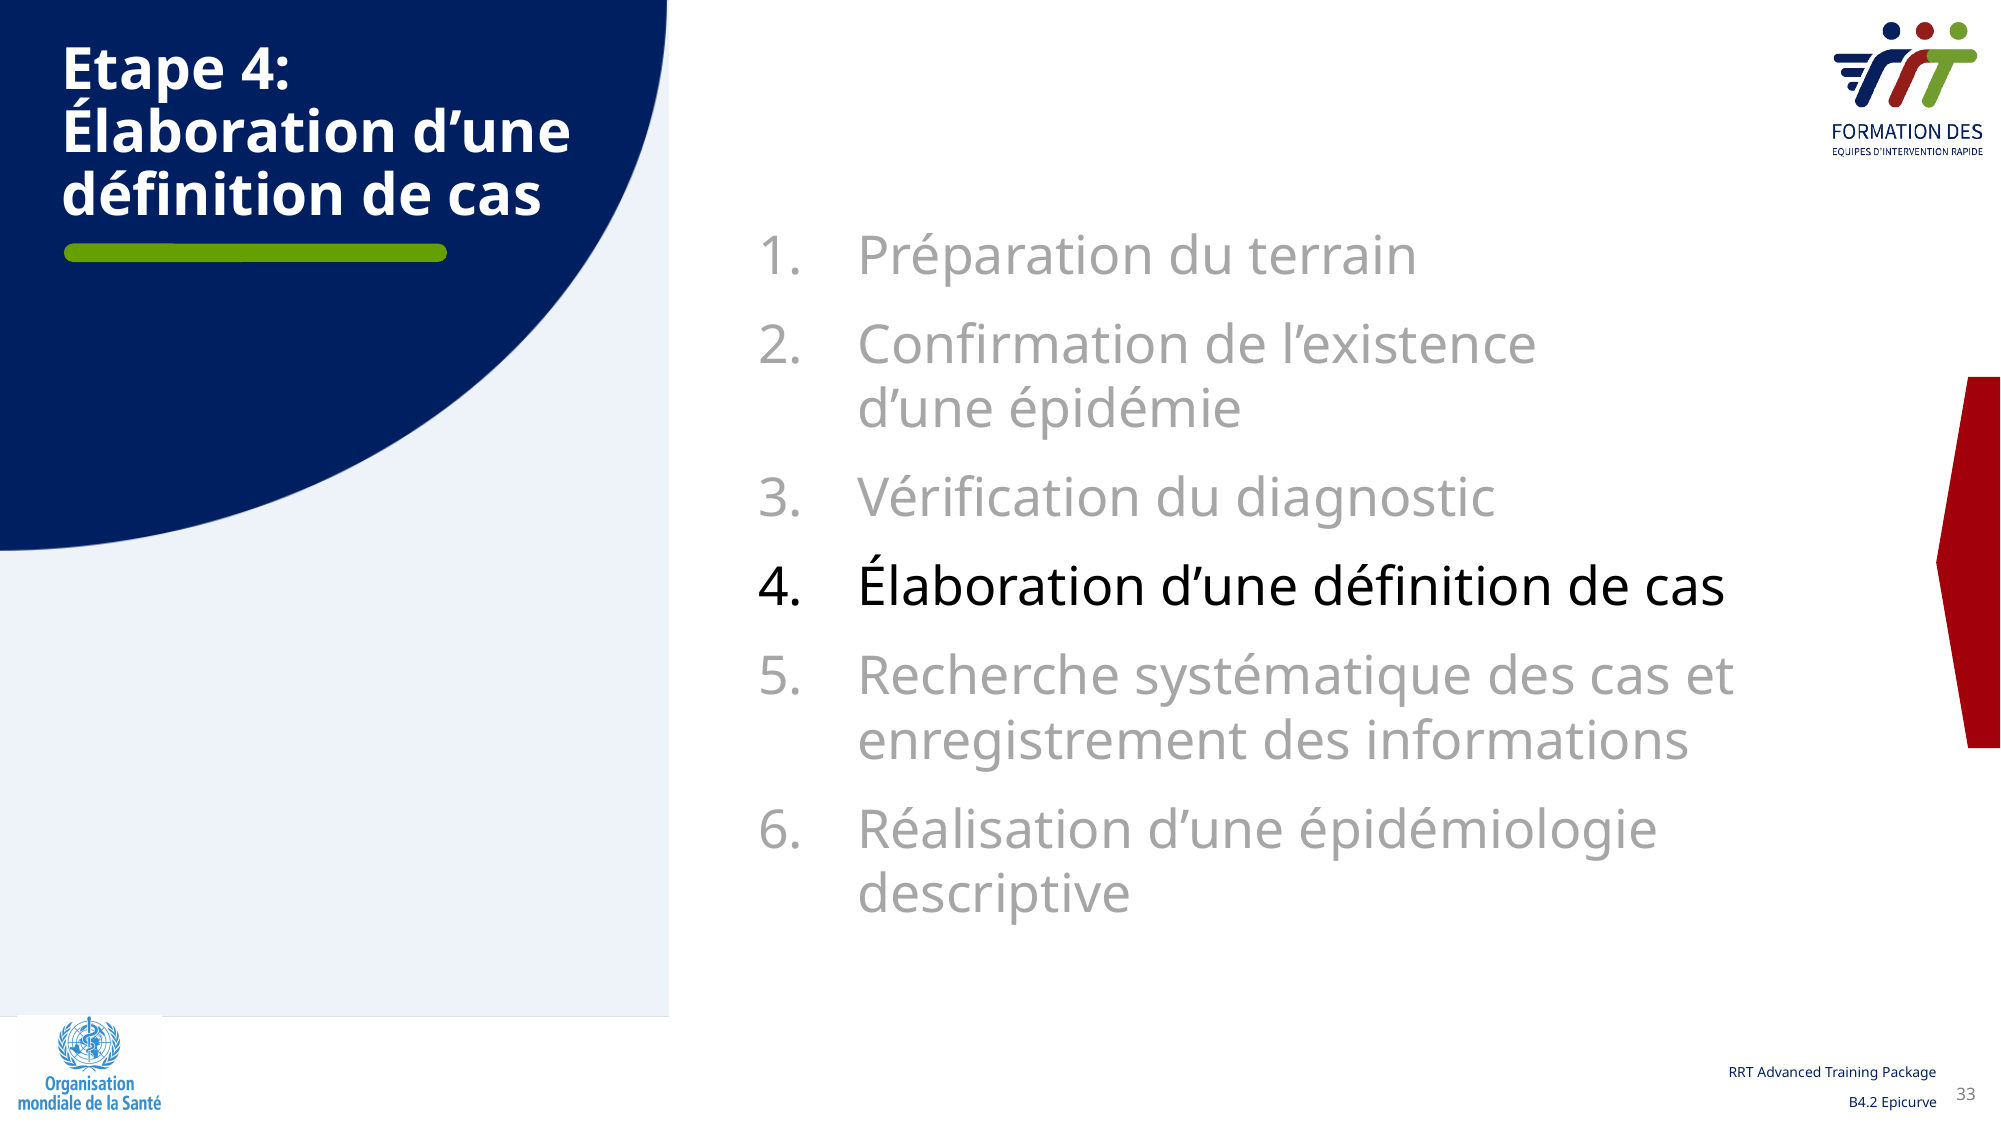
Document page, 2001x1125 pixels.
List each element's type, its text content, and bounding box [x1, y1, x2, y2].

text_box Préparation du terrain Confirmation de l’existence d’une épidémie Vérification du diagnostic Élaboration d’une définition de cas Recherche systématique des cas et enregistrement des informations Réalisation d’une épidémiologie descriptive [743, 213, 1888, 933]
title Etape 4: Élaboration d’une définition de cas [53, 180, 617, 346]
picture [0, 0, 669, 1111]
picture [1832, 21, 1983, 157]
